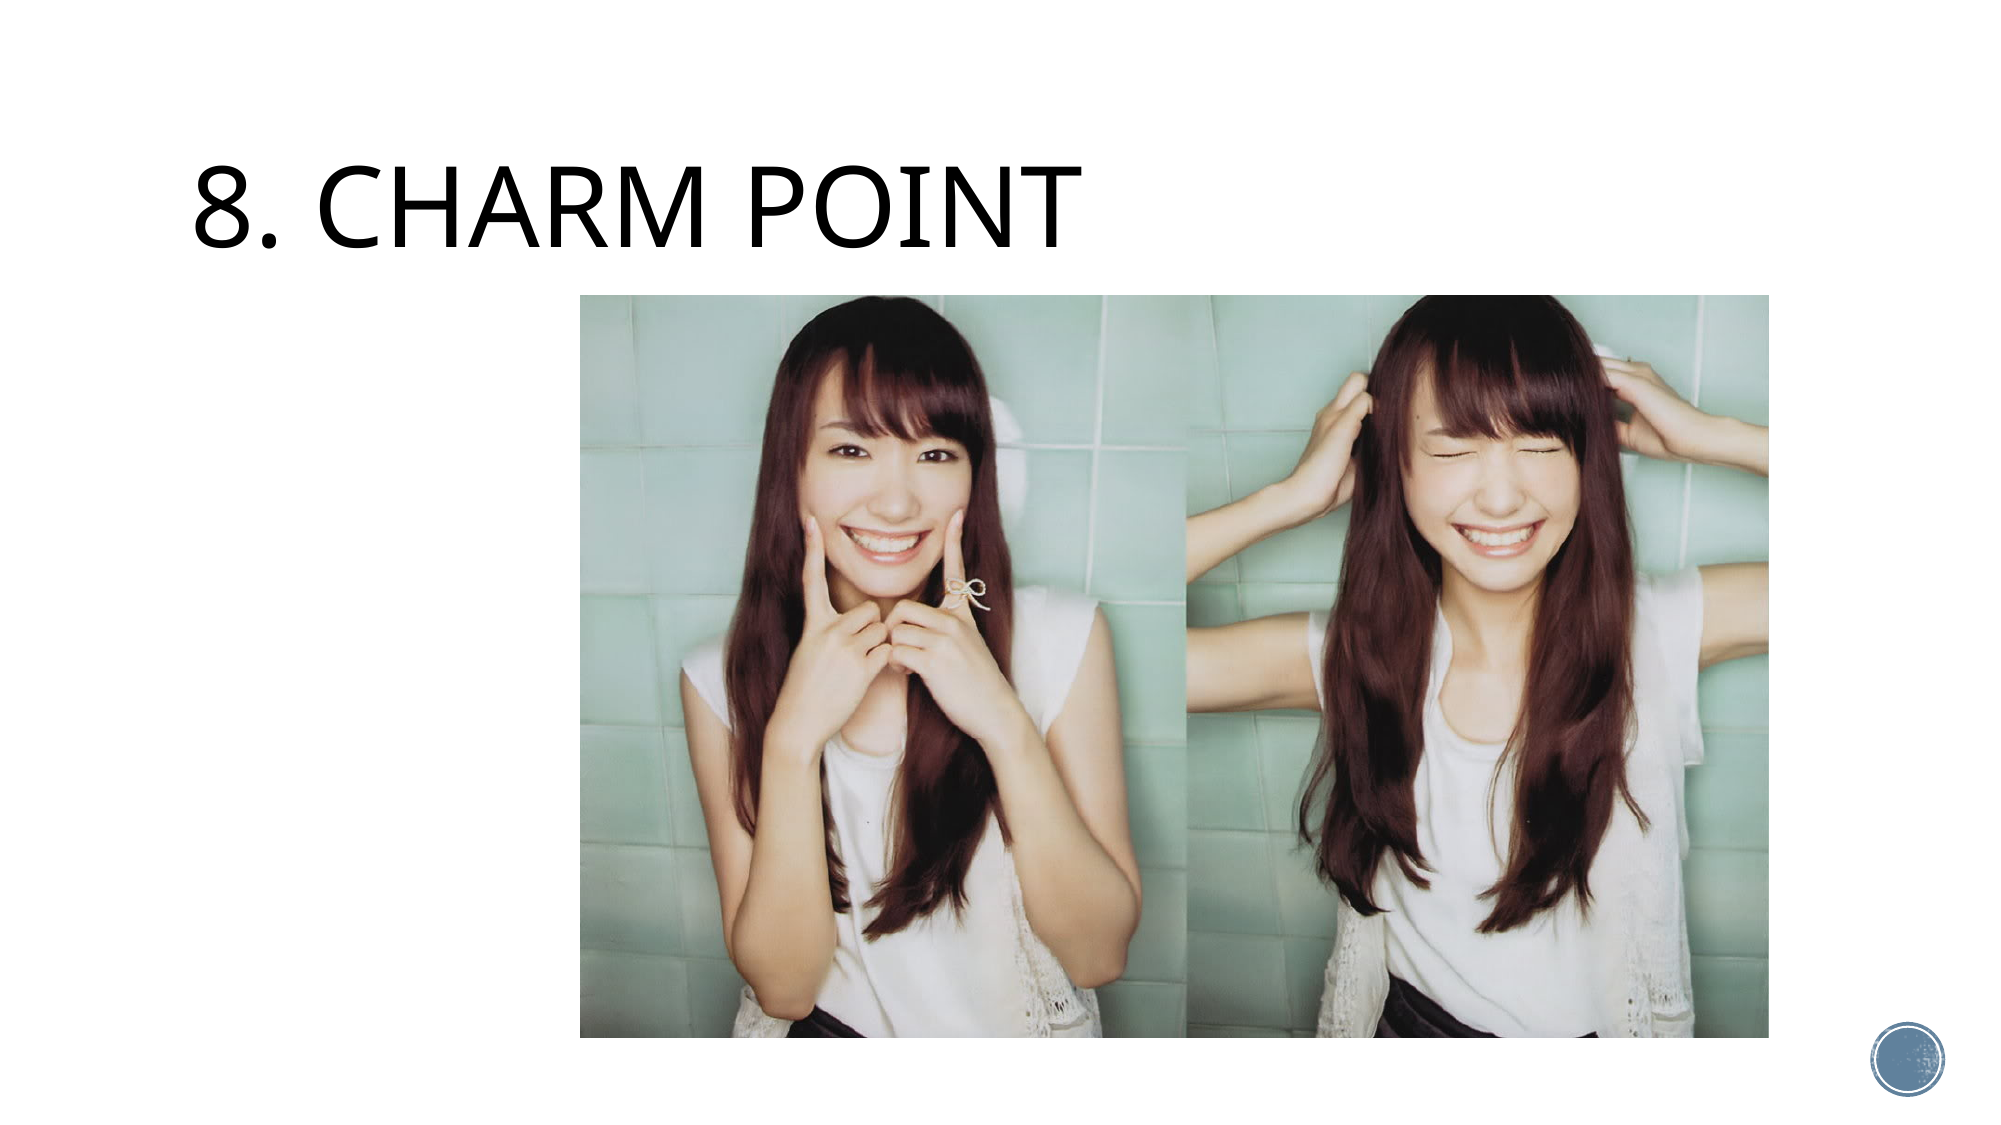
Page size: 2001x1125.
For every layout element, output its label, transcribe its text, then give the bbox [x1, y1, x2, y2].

title 8. Charm Point [175, 79, 1826, 344]
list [584, 299, 1766, 1036]
